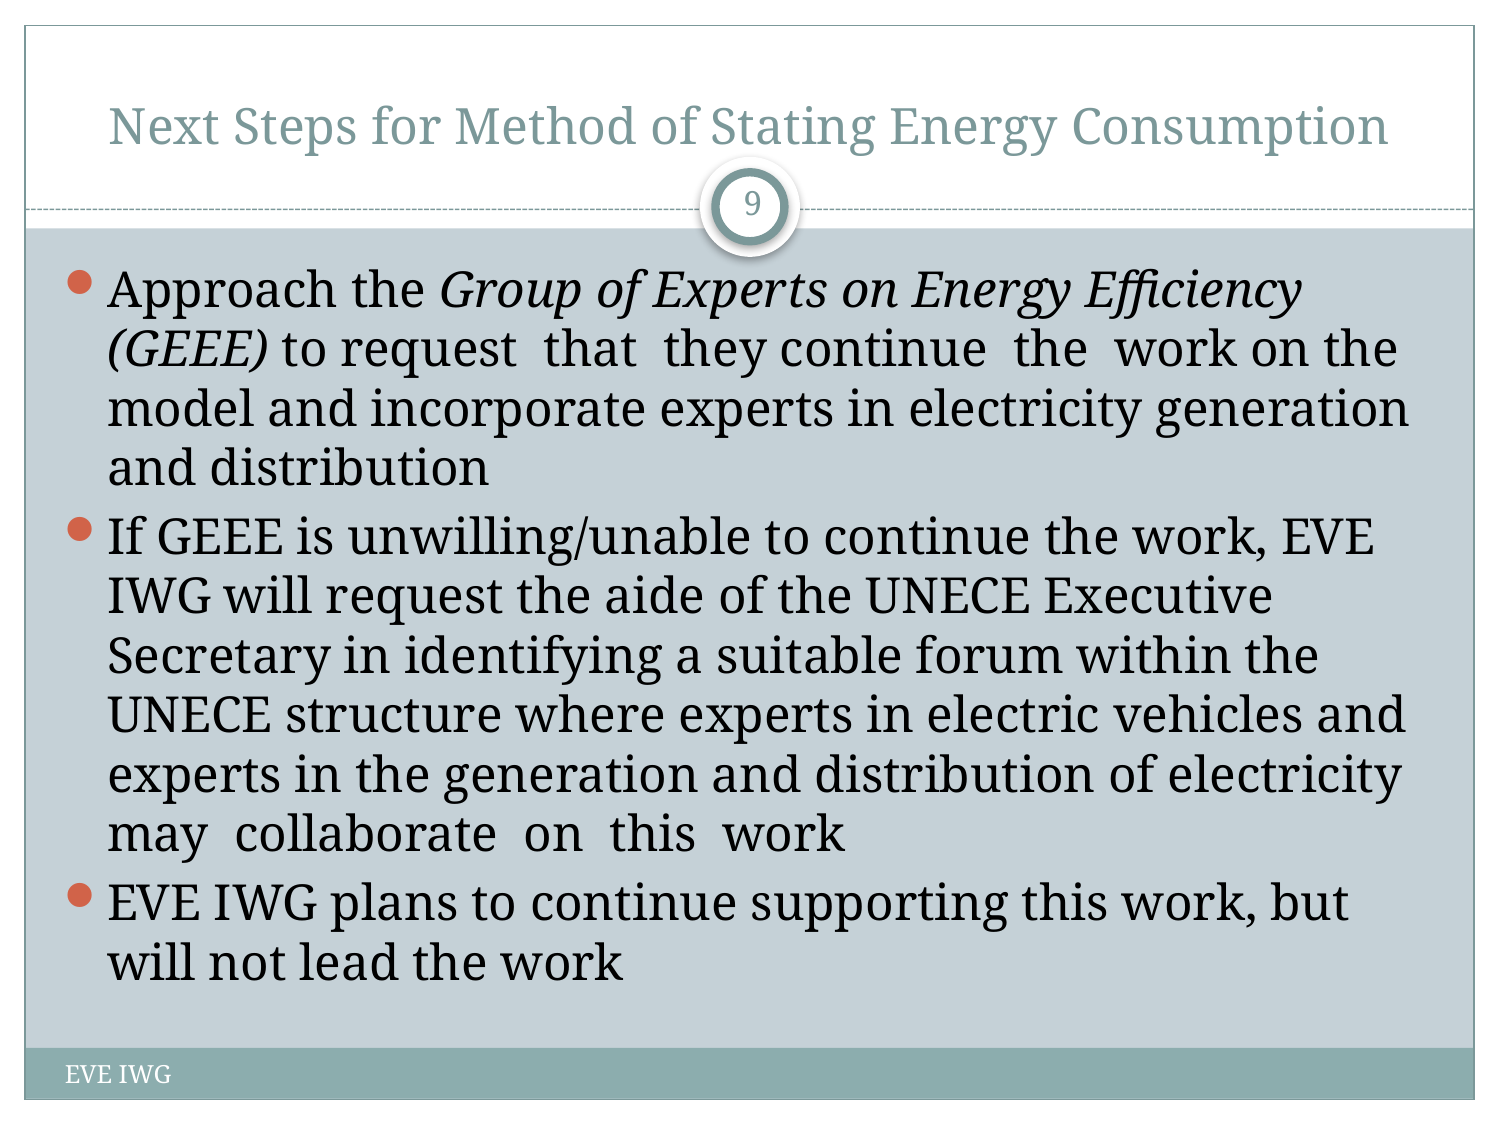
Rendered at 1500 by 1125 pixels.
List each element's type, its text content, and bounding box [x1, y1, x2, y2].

title Next Steps for Method of Stating Energy Consumption [49, 37, 1450, 162]
list Approach the Group of Experts on Energy Efficiency (GEEE) to request that they continue the work on the model and incorporate experts in electricity generation and distribution If GEEE is unwilling/unable to continue the work, EVE IWG will request the aide of the UNECE Executive Secretary in identifying a suitable forum within the UNECE structure where experts in electric vehicles and experts in the generation and distribution of electricity may collaborate on this work EVE IWG plans to continue supporting this work, but will not lead the work [49, 250, 1445, 1001]
slide_number 9 [715, 168, 791, 241]
footer EVE IWG [50, 1051, 638, 1112]
